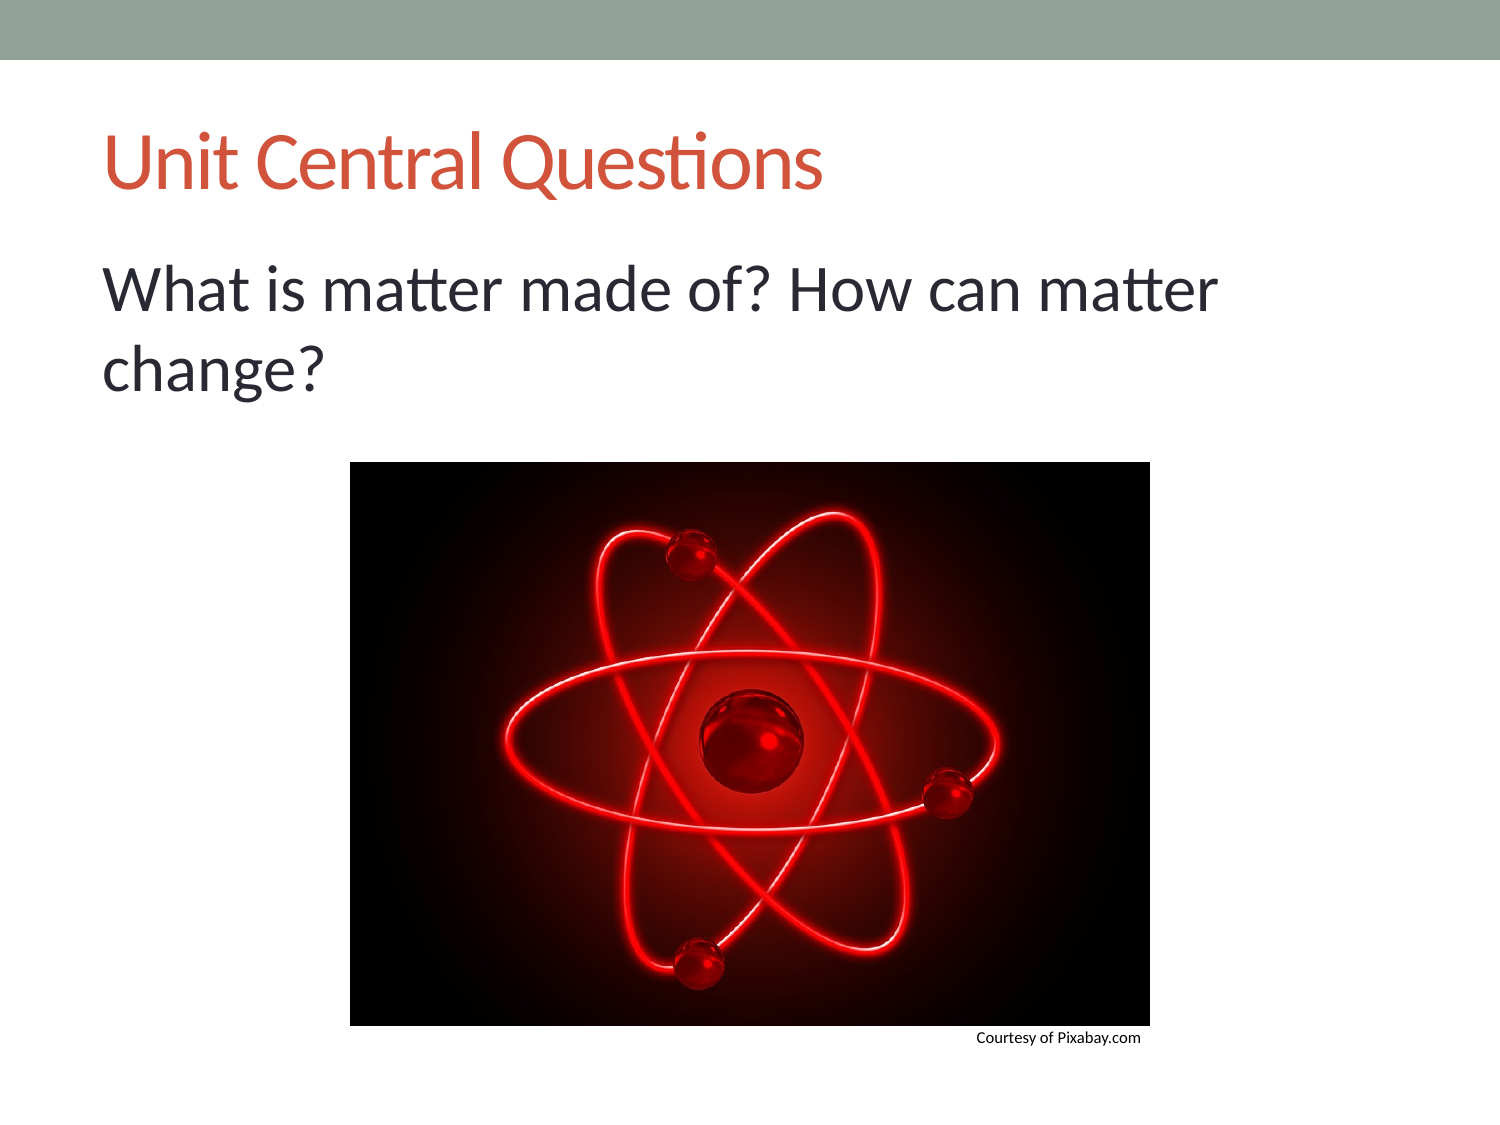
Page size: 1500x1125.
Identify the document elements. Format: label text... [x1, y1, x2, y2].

title Unit Central Questions [87, 75, 1425, 238]
text_box Courtesy of Pixabay.com [961, 1019, 1163, 1055]
list What is matter made of? How can matter change? [87, 237, 1413, 1038]
picture [350, 462, 1150, 1026]
